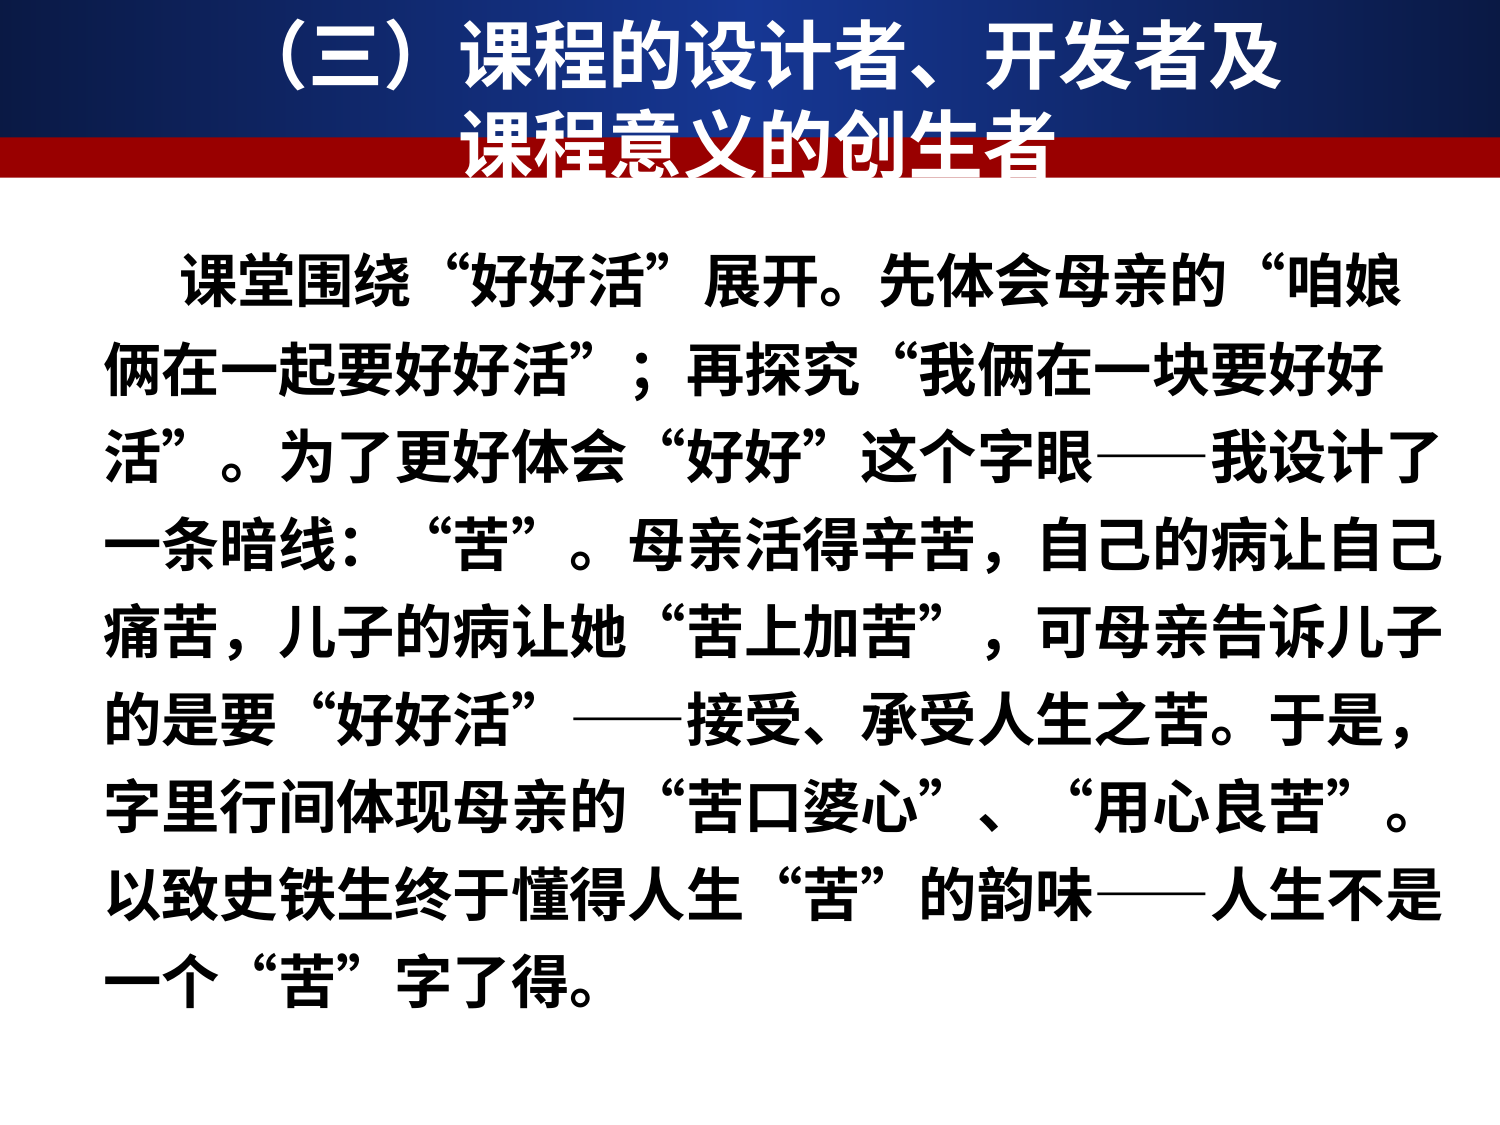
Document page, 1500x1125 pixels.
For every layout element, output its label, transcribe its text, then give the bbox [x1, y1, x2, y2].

list 课堂围绕“好好活”展开。先体会母亲的“咱娘俩在一起要好好活”；再探究“我俩在一块要好好活”。为了更好体会“好好”这个字眼——我设计了一条暗线：“苦”。母亲活得辛苦，自己的病让自己痛苦，儿子的病让她“苦上加苦”，可母亲告诉儿子的是要“好好活”——接受、承受人生之苦。于是，字里行间体现母亲的“苦口婆心”、“用心良苦”。以致史铁生终于懂得人生“苦”的韵味——人生不是一个“苦”字了得。 [88, 208, 1459, 1035]
title （三）课程的设计者、开发者及 课程意义的创生者 [0, 0, 1500, 197]
